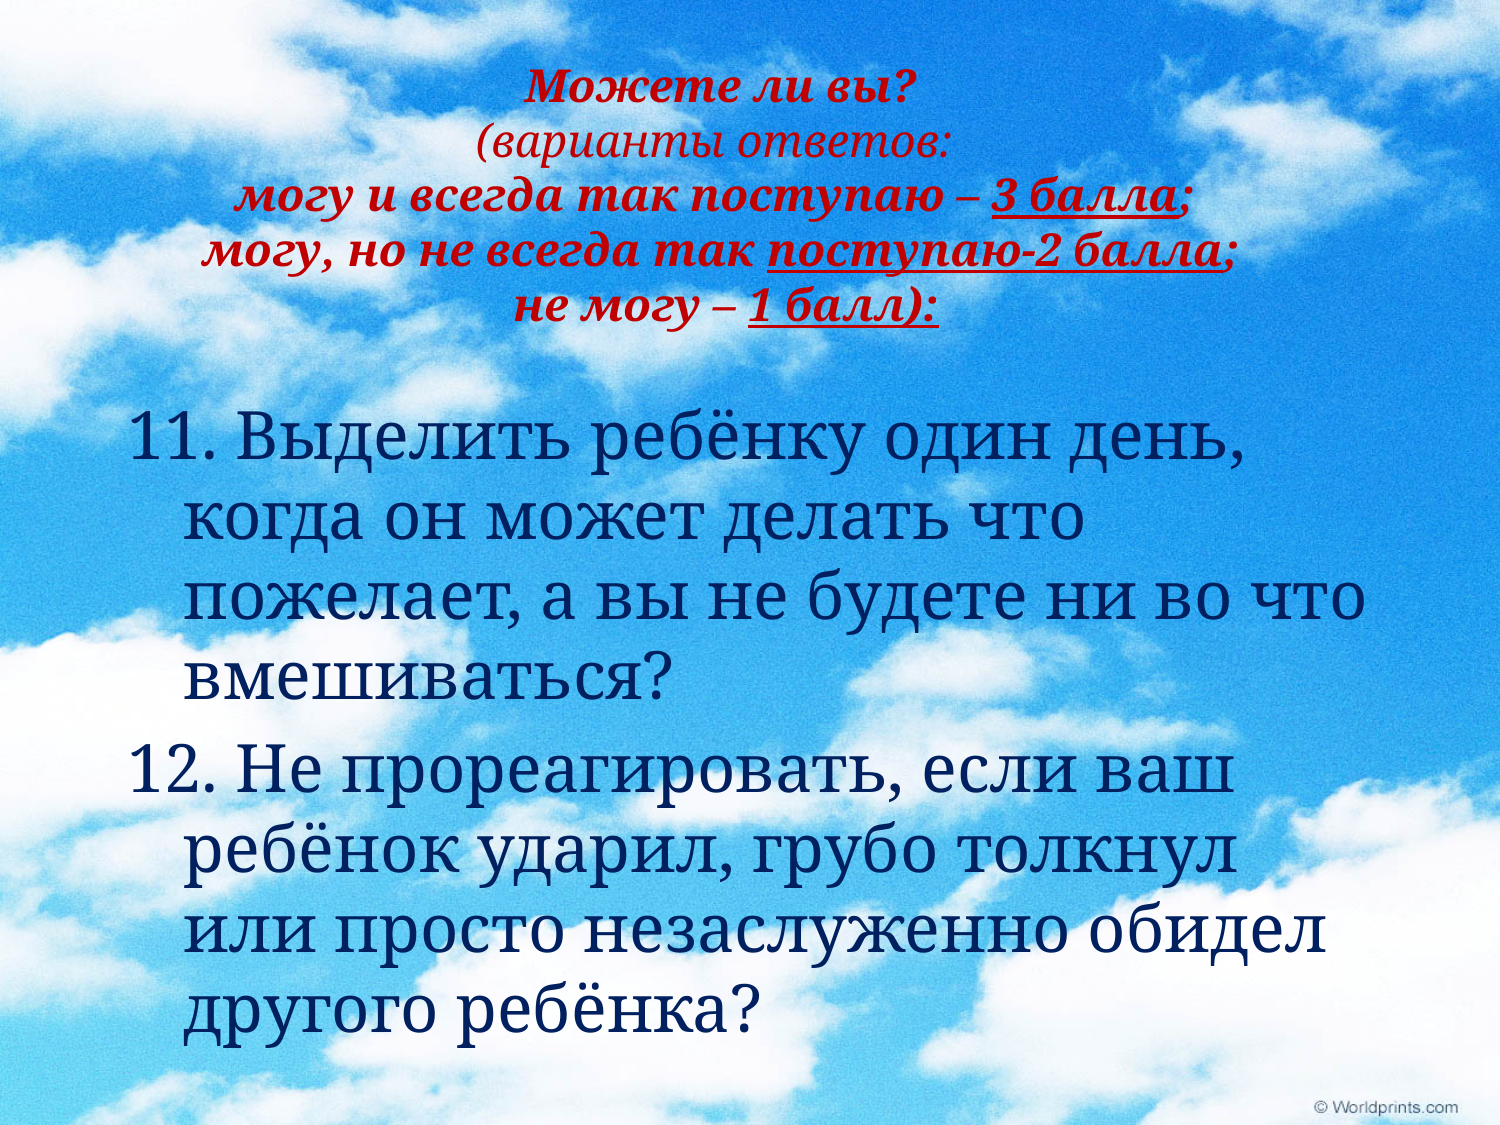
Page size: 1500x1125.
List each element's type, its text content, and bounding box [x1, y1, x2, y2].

title Можете ли вы? (варианты ответов: могу и всегда так поступаю – 3 балла; могу, но не всегда так поступаю-2 балла; не могу – 1 балл): [53, 49, 1388, 338]
list 11. Выделить ребёнку один день, когда он может делать что пожелает, а вы не будете ни во что вмешиваться? 12. Не прореагировать, если ваш ребёнок ударил, грубо толкнул или просто незаслуженно обидел другого ребёнка? [112, 385, 1388, 1000]
picture [0, 0, 1500, 1125]
